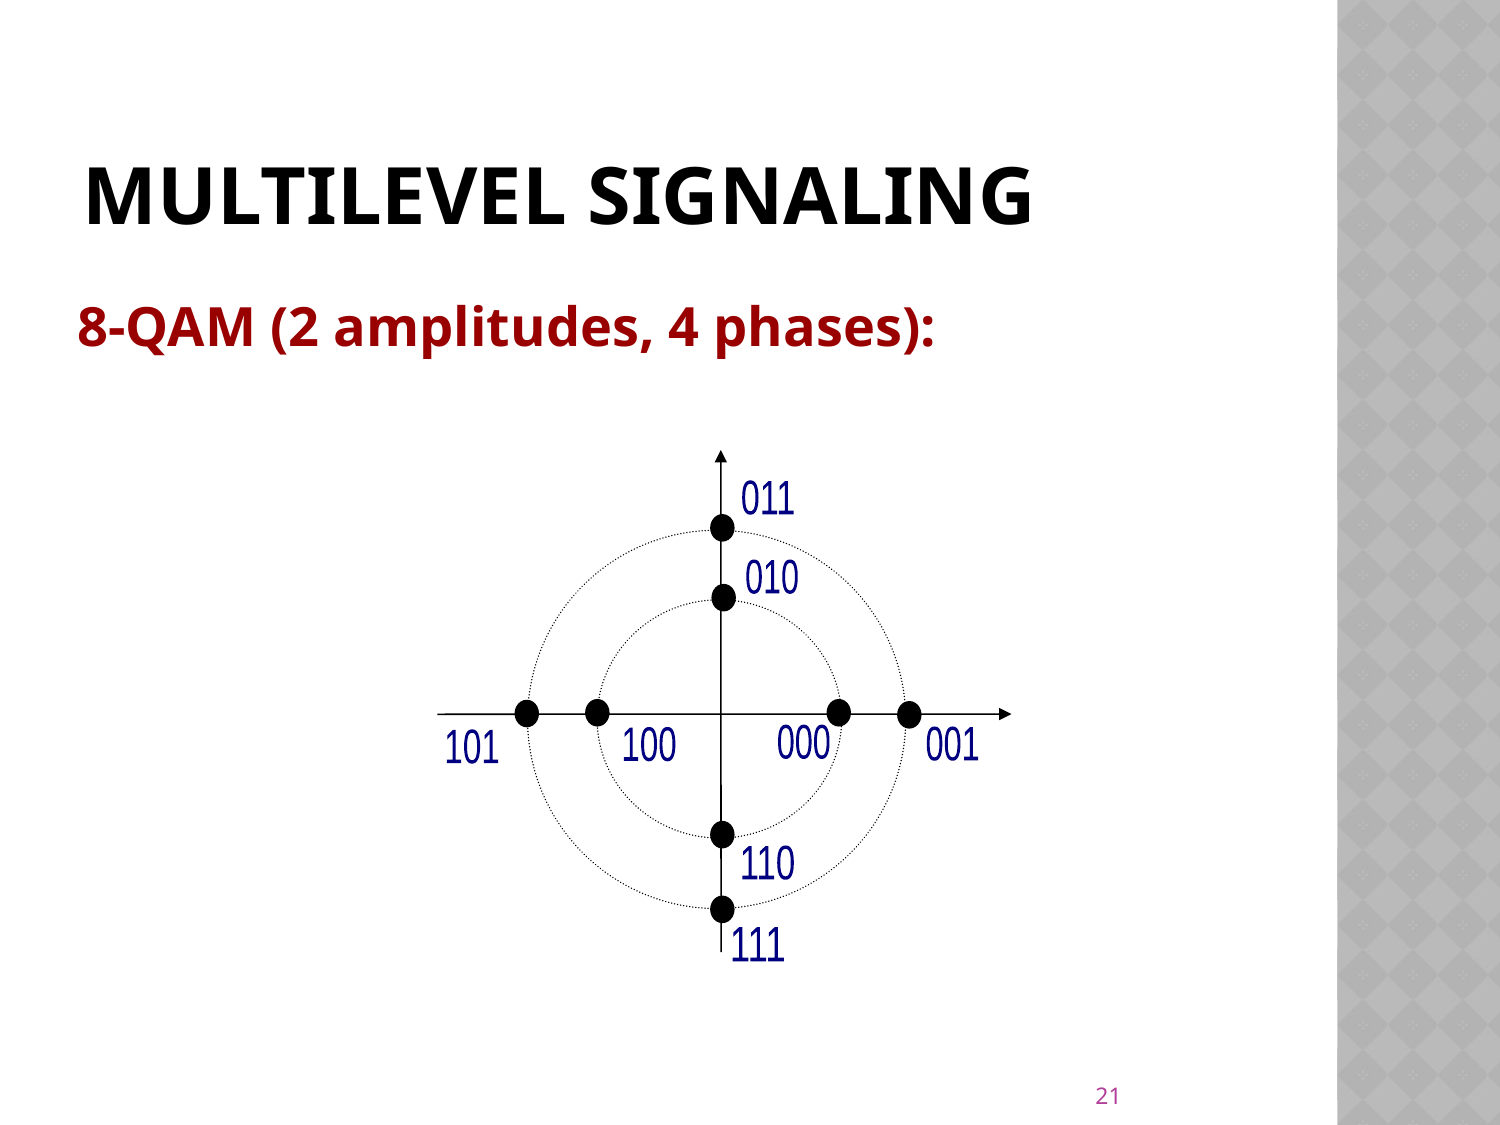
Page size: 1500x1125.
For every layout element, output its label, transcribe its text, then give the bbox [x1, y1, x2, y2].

text_box 8-QAM (2 amplitudes, 4 phases): [62, 262, 1375, 1050]
title Multilevel signaling [75, 52, 1263, 240]
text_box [437, 449, 1012, 962]
slide_number 21 [1025, 1075, 1122, 1113]
